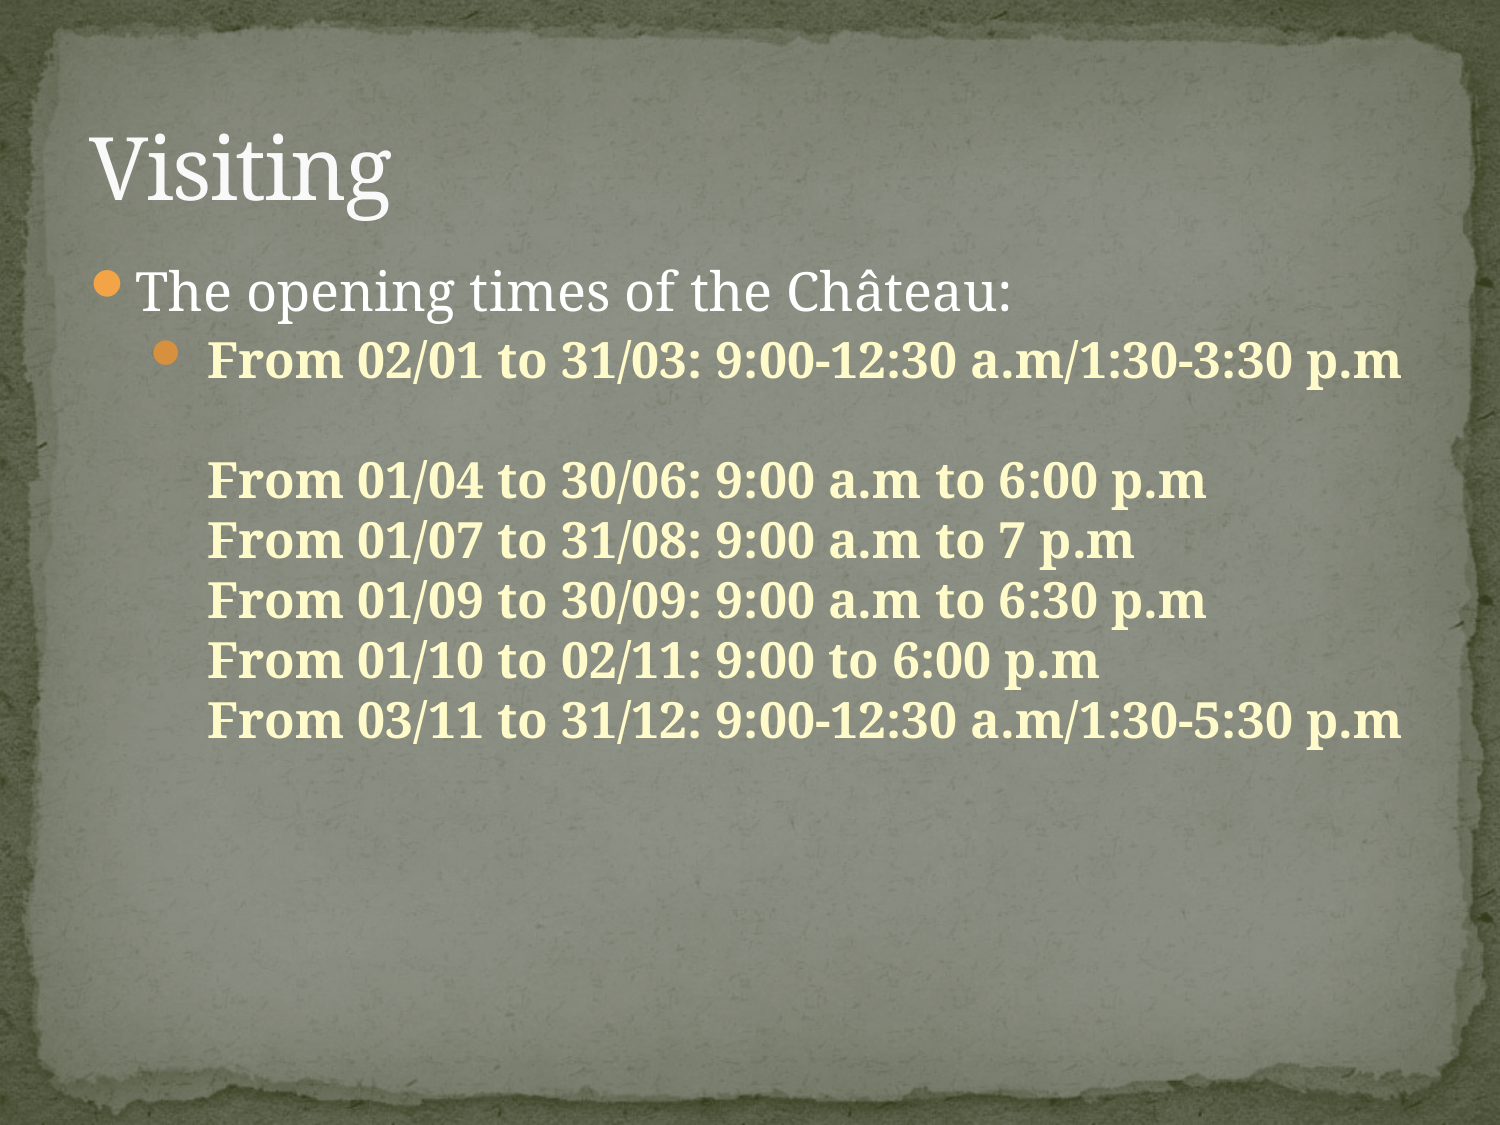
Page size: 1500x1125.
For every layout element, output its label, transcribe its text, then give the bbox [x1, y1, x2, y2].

title Visiting [74, 24, 1425, 225]
list The opening times of the Château: From 02/01 to 31/03: 9:00-12:30 a.m/1:30-3:30 p.m From 01/04 to 30/06: 9:00 a.m to 6:00 p.m From 01/07 to 31/08: 9:00 a.m to 7 p.m From 01/09 to 30/09: 9:00 a.m to 6:30 p.m From 01/10 to 02/11: 9:00 to 6:00 p.m From 03/11 to 31/12: 9:00-12:30 a.m/1:30-5:30 p.m [75, 249, 1425, 1000]
